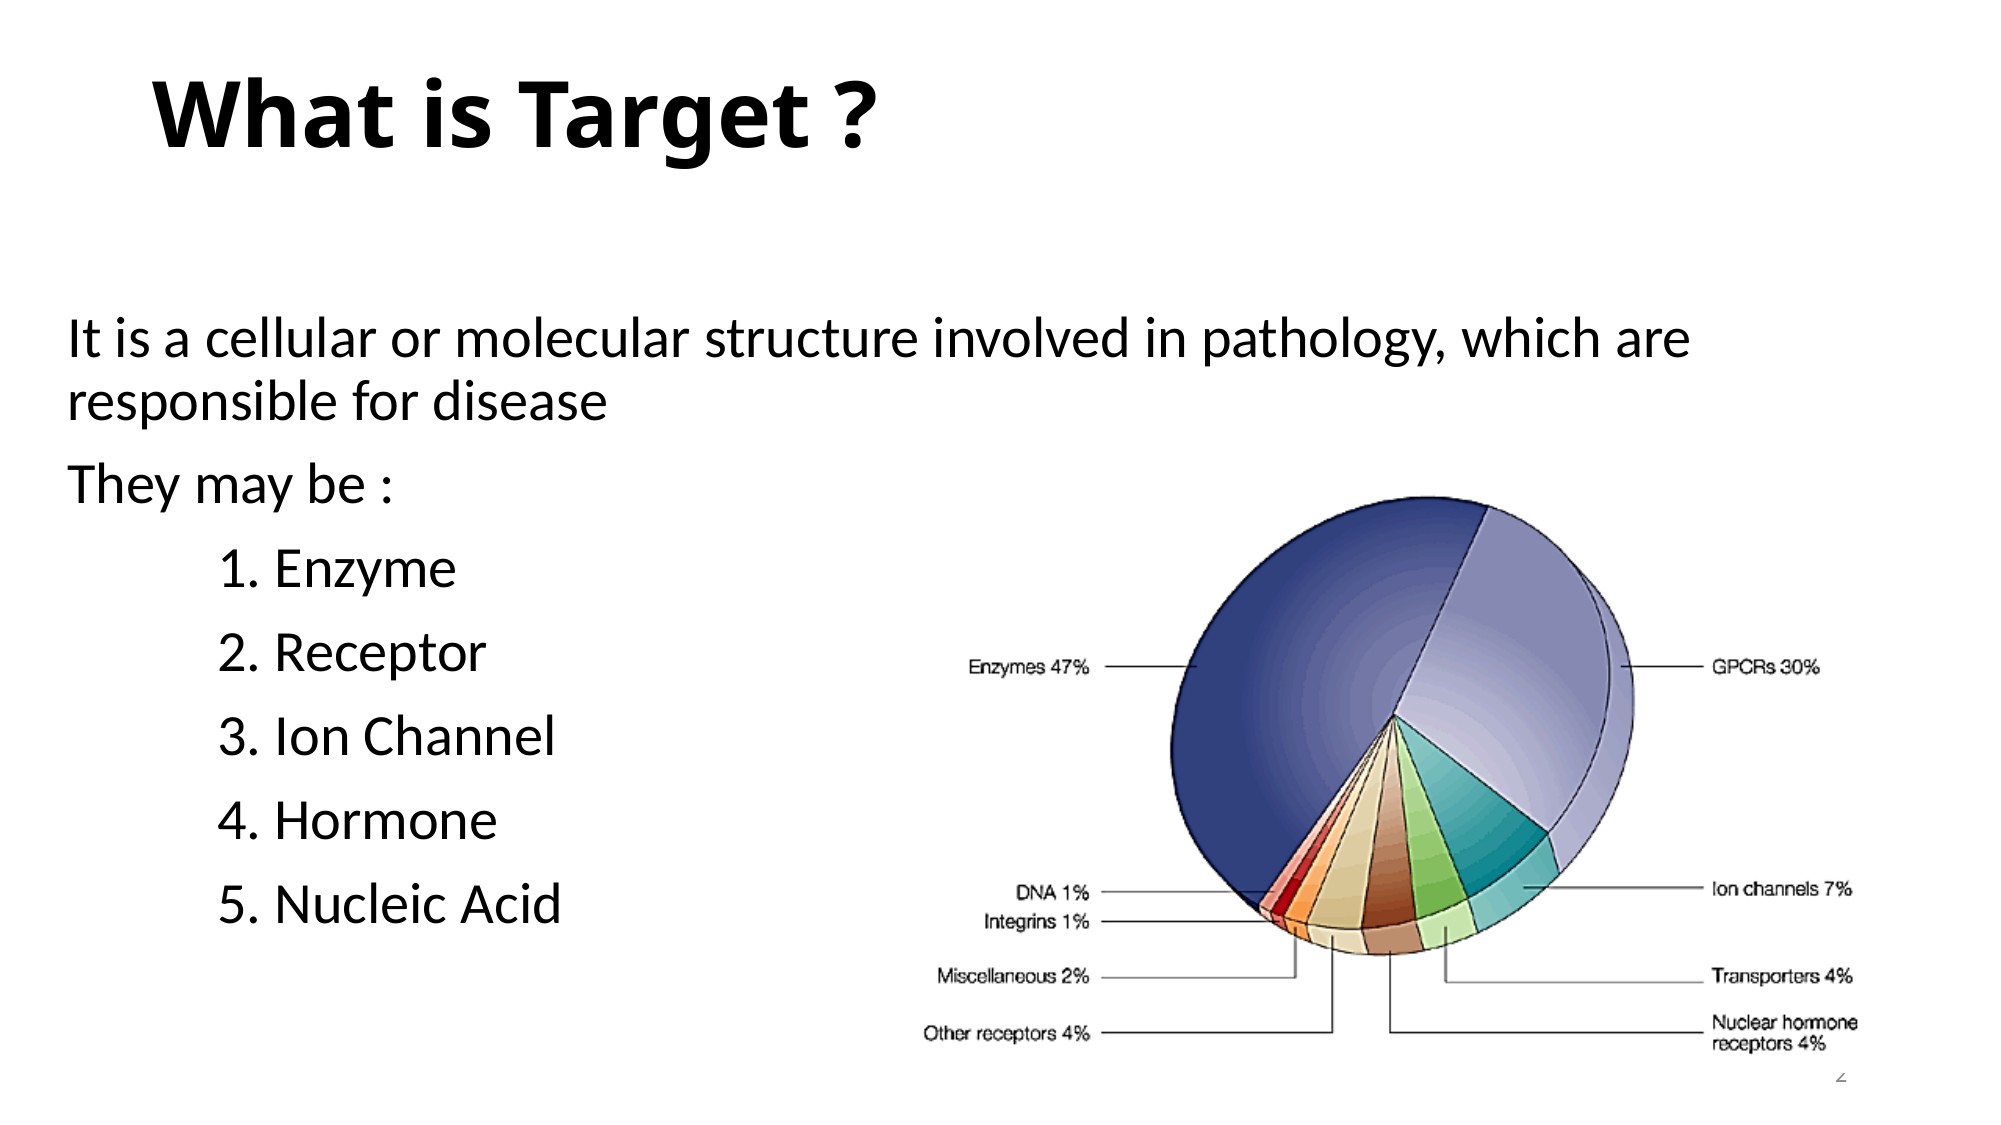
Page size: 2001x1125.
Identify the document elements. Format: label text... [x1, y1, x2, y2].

slide_number 2 [1412, 1073, 1863, 1103]
list It is a cellular or molecular structure involved in pathology, which are responsible for disease They may be : 1. Enzyme 2. Receptor 3. Ion Channel 4. Hormone 5. Nucleic Acid [52, 299, 1863, 1014]
title What is Target ? [137, 18, 1863, 219]
picture [911, 486, 1868, 1073]
